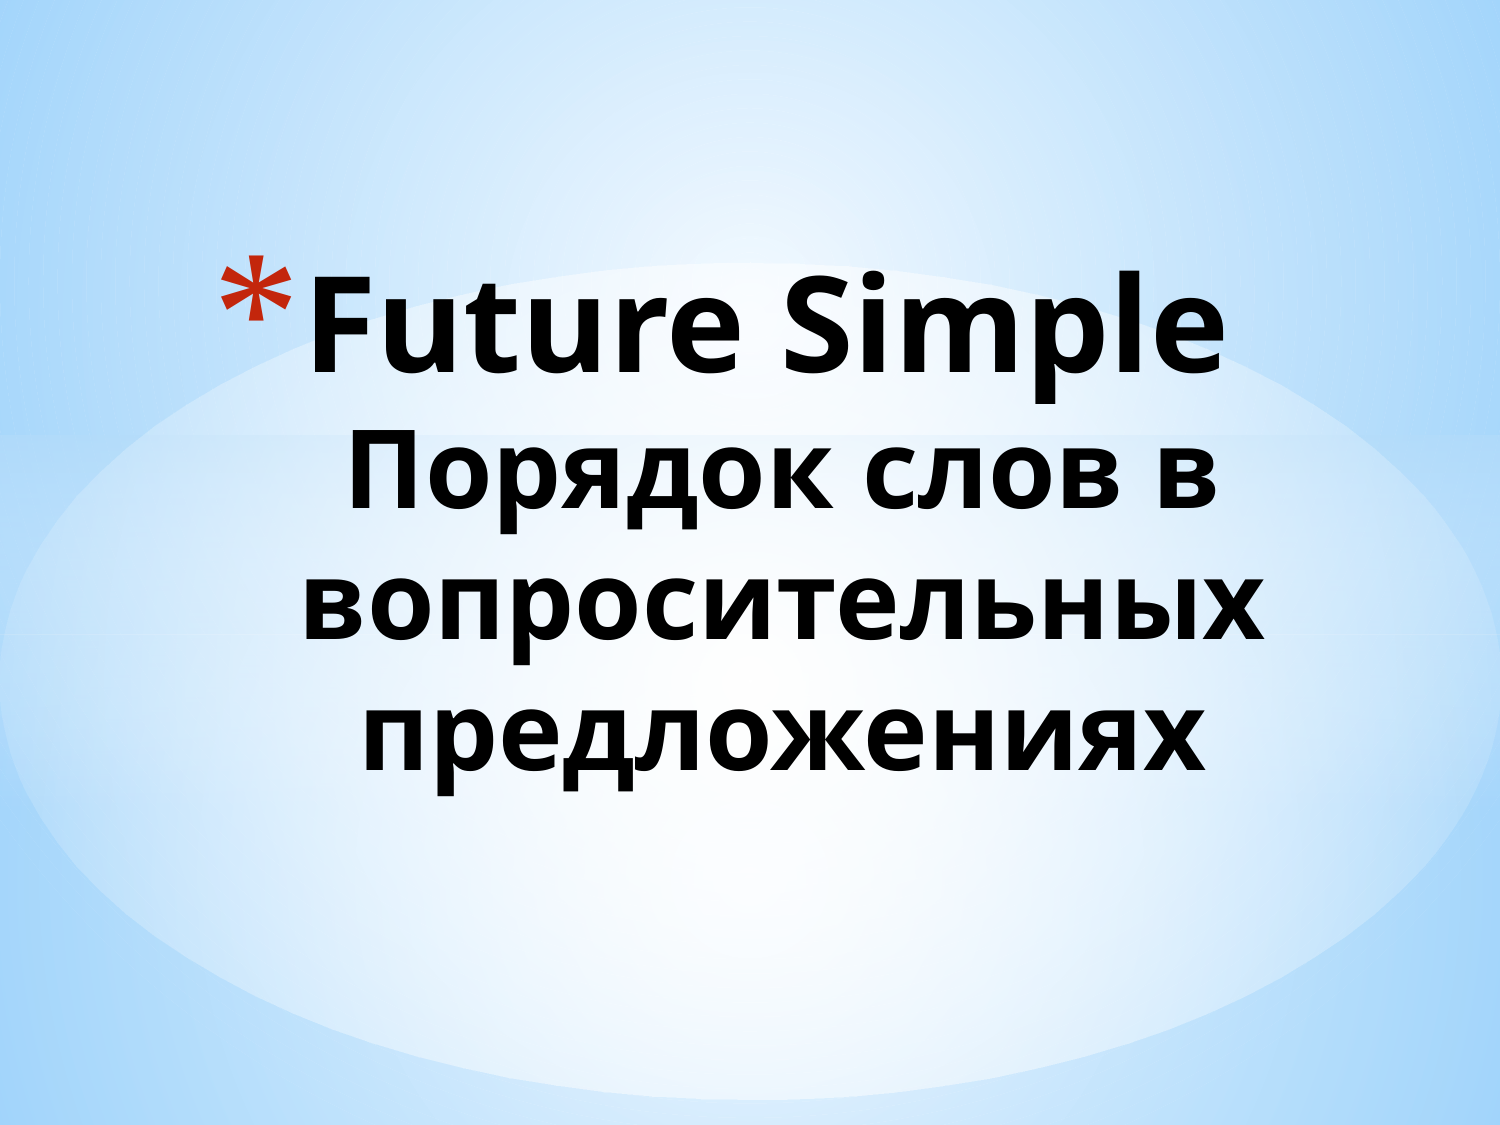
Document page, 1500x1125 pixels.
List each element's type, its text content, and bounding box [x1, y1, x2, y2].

title Future Simple Порядок слов в вопросительных предложениях [88, 231, 1364, 804]
